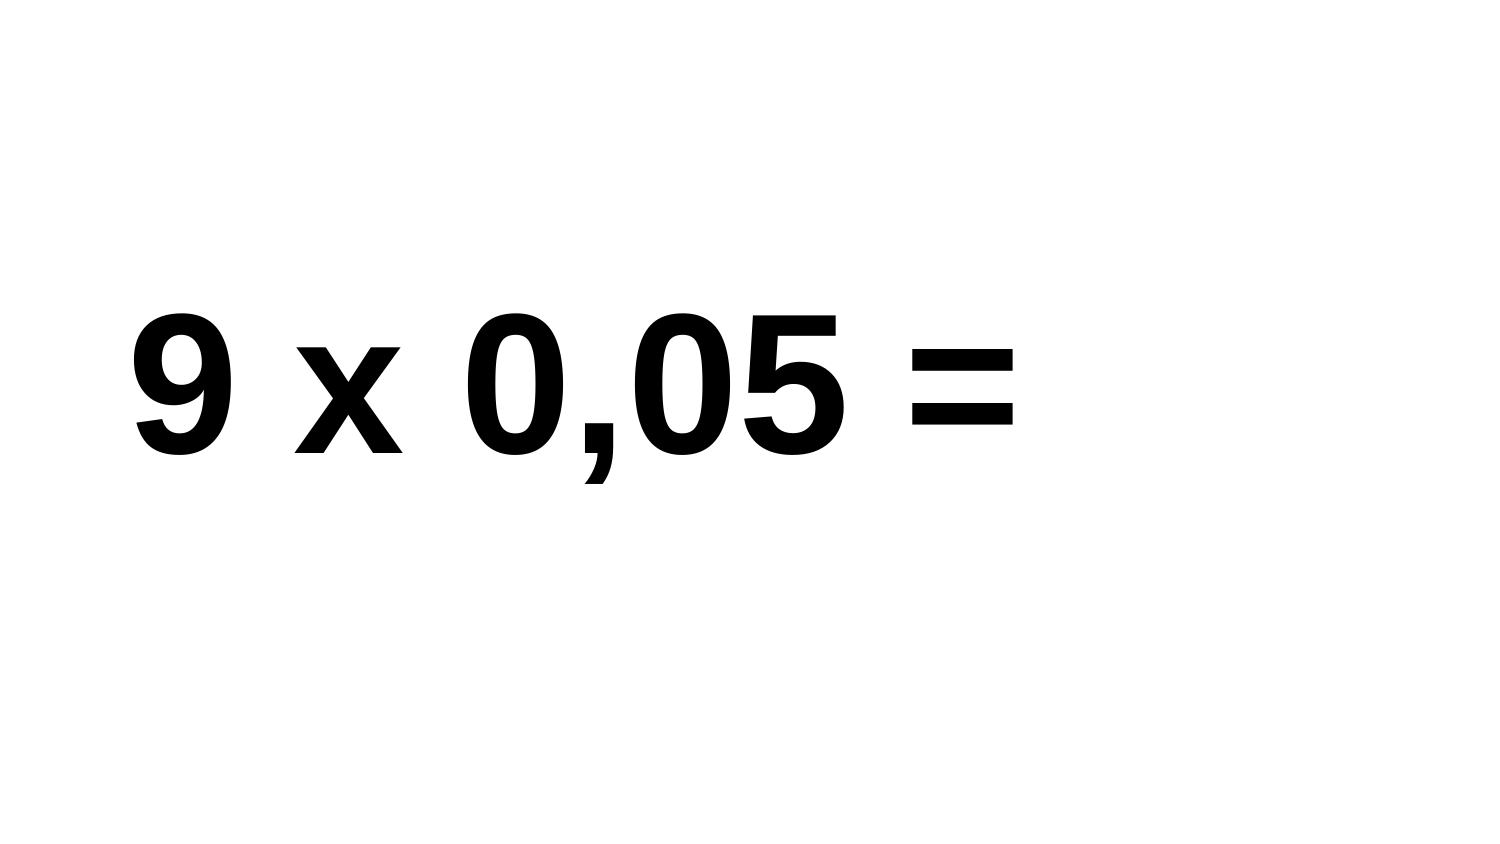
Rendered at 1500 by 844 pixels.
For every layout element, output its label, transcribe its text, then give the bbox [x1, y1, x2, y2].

text_box 9 x 0,05 = [112, 318, 1388, 509]
